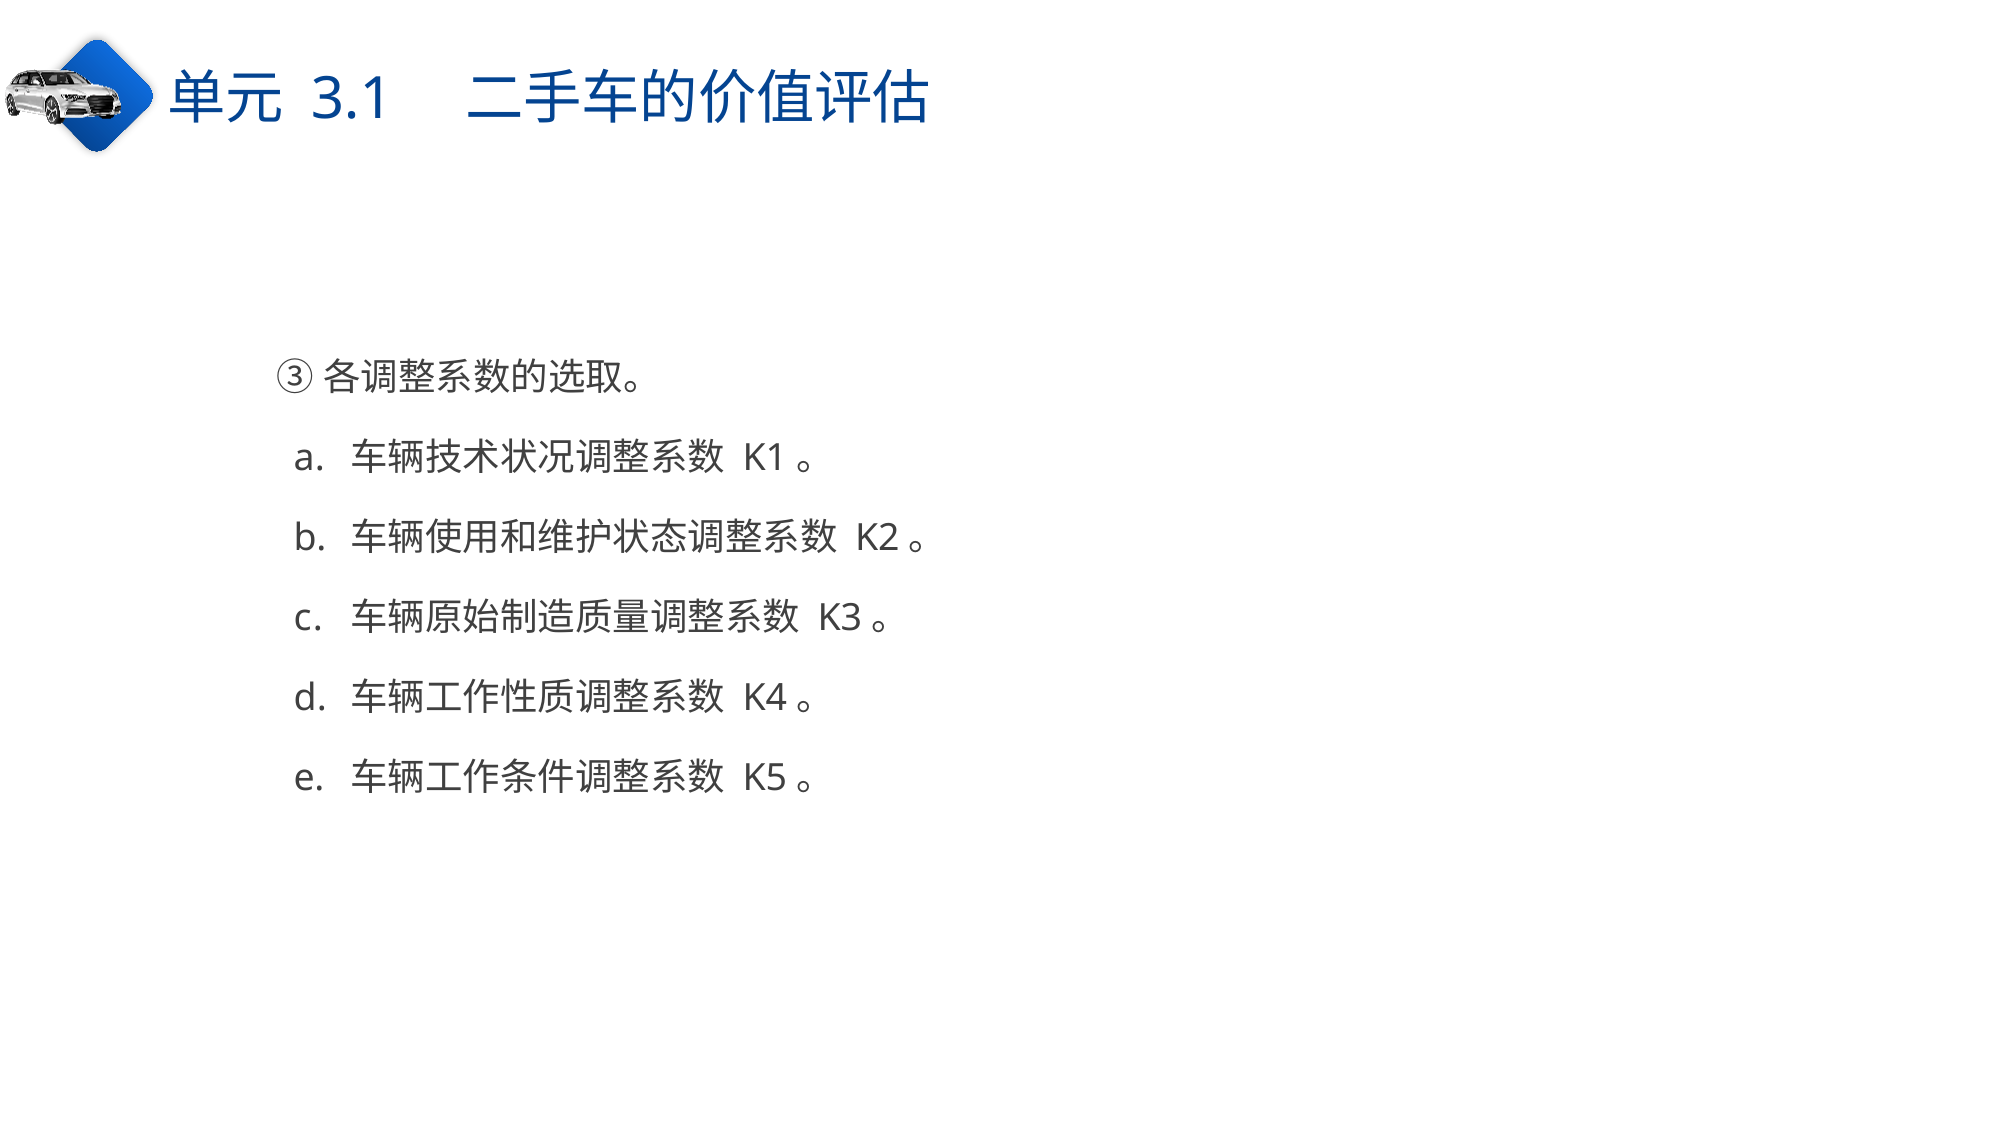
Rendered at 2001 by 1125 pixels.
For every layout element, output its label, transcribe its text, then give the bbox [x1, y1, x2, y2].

text_box ③各调整系数的选取。 车辆技术状况调整系数 K1。 车辆使用和维护状态调整系数 K2。 车辆原始制造质量调整系数 K3。 车辆工作性质调整系数 K4。 车辆工作条件调整系数 K5。 [202, 322, 1798, 806]
text_box 单元 3.1 二手车的价值评估 [152, 52, 946, 138]
picture [0, 31, 125, 157]
